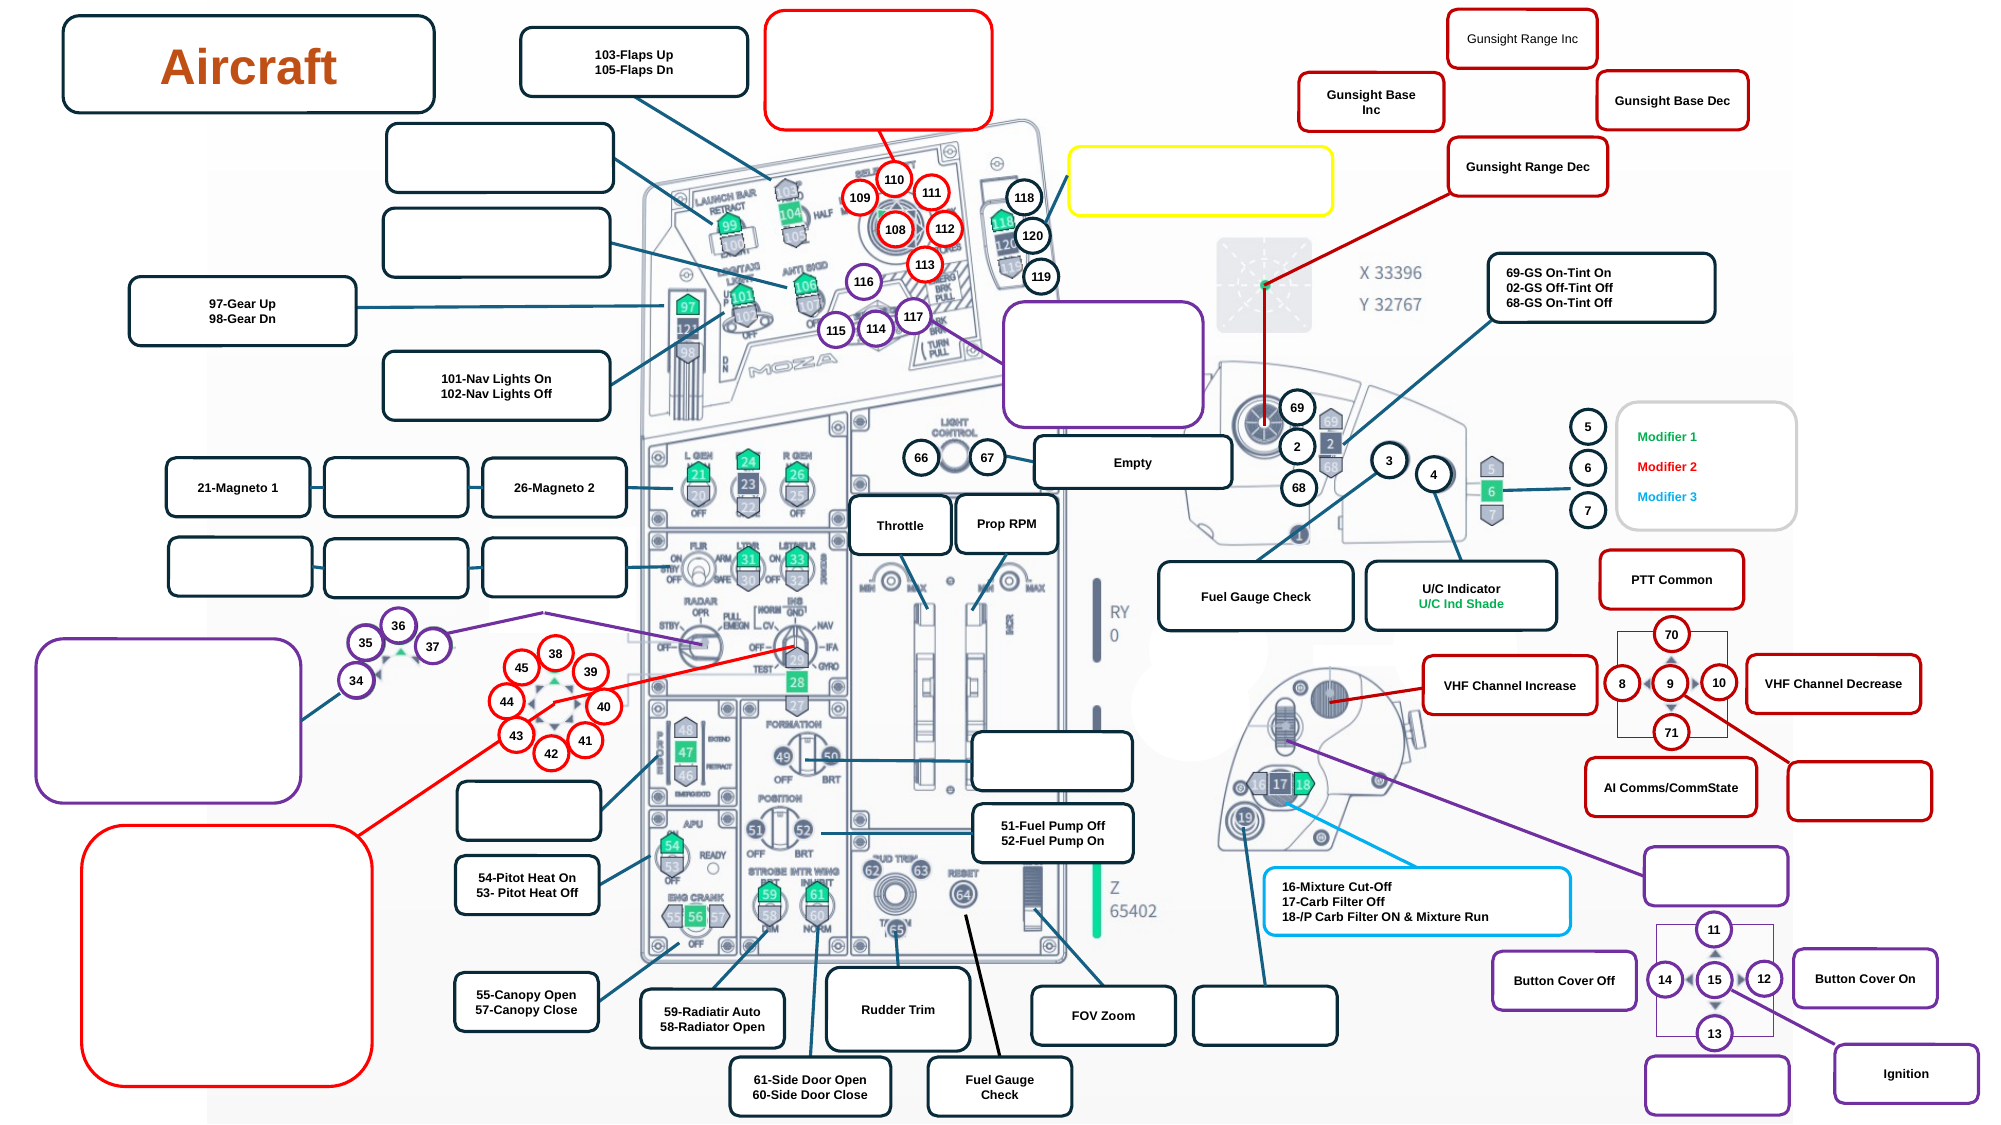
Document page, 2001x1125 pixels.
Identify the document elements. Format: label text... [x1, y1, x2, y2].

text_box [1255, 472, 1378, 563]
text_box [600, 755, 659, 812]
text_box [552, 645, 795, 704]
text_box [1731, 989, 1836, 1045]
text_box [597, 942, 680, 1003]
text_box [1795, 760, 1934, 823]
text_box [444, 612, 544, 635]
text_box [1003, 455, 1035, 463]
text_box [878, 129, 895, 162]
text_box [712, 929, 769, 990]
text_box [609, 242, 788, 289]
text_box [34, 637, 205, 805]
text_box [357, 703, 556, 837]
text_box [1328, 683, 1450, 704]
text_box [300, 692, 341, 722]
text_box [356, 305, 665, 309]
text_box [1285, 802, 1418, 869]
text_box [931, 320, 1005, 366]
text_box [895, 930, 899, 968]
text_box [809, 925, 819, 1058]
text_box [965, 914, 1001, 1058]
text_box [1033, 908, 1105, 987]
text_box VHF Channel Decrease [1795, 652, 1923, 716]
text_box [613, 157, 714, 225]
text_box 97-Gear Up 98-Gear Dn [127, 275, 205, 348]
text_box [1464, 595, 1479, 614]
text_box 21-Magneto 1 [164, 456, 205, 519]
text_box [80, 823, 205, 1089]
picture [205, 0, 1795, 1125]
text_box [544, 612, 703, 646]
text_box Ignition [1833, 1042, 1981, 1105]
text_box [633, 96, 772, 181]
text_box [1263, 193, 1450, 286]
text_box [1684, 695, 1790, 764]
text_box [1433, 491, 1462, 562]
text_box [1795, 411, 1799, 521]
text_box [1242, 826, 1266, 987]
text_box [1044, 174, 1068, 224]
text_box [1285, 739, 1645, 877]
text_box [899, 554, 929, 610]
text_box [598, 855, 652, 886]
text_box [1342, 320, 1492, 446]
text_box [971, 552, 1008, 611]
text_box Aircraft [61, 14, 205, 115]
text_box Button Cover On [1795, 947, 1939, 1010]
text_box [166, 535, 205, 598]
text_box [610, 311, 725, 386]
